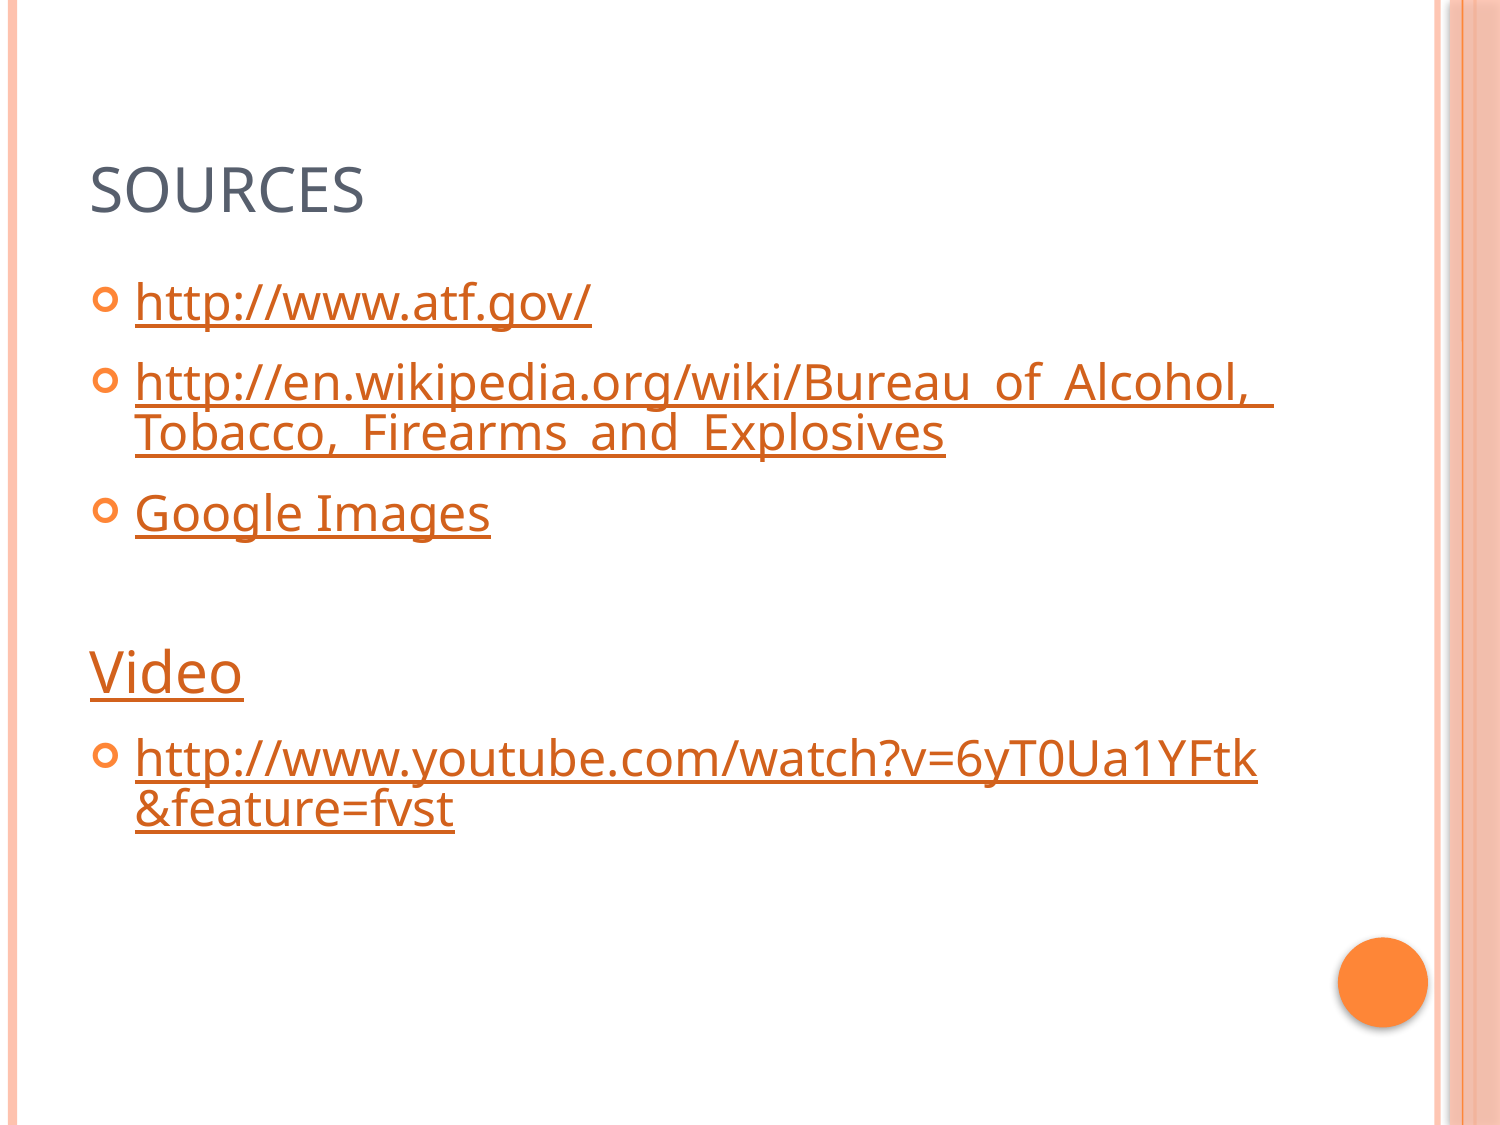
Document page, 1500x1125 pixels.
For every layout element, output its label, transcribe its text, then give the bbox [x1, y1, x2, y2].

title Sources [75, 45, 1300, 233]
list http://www.atf.gov/ http://en.wikipedia.org/wiki/Bureau_of_Alcohol,_Tobacco,_Firearms_and_Explosives Google Images Video http://www.youtube.com/watch?v=6yT0Ua1YFtk&feature=fvst [75, 262, 1300, 1062]
